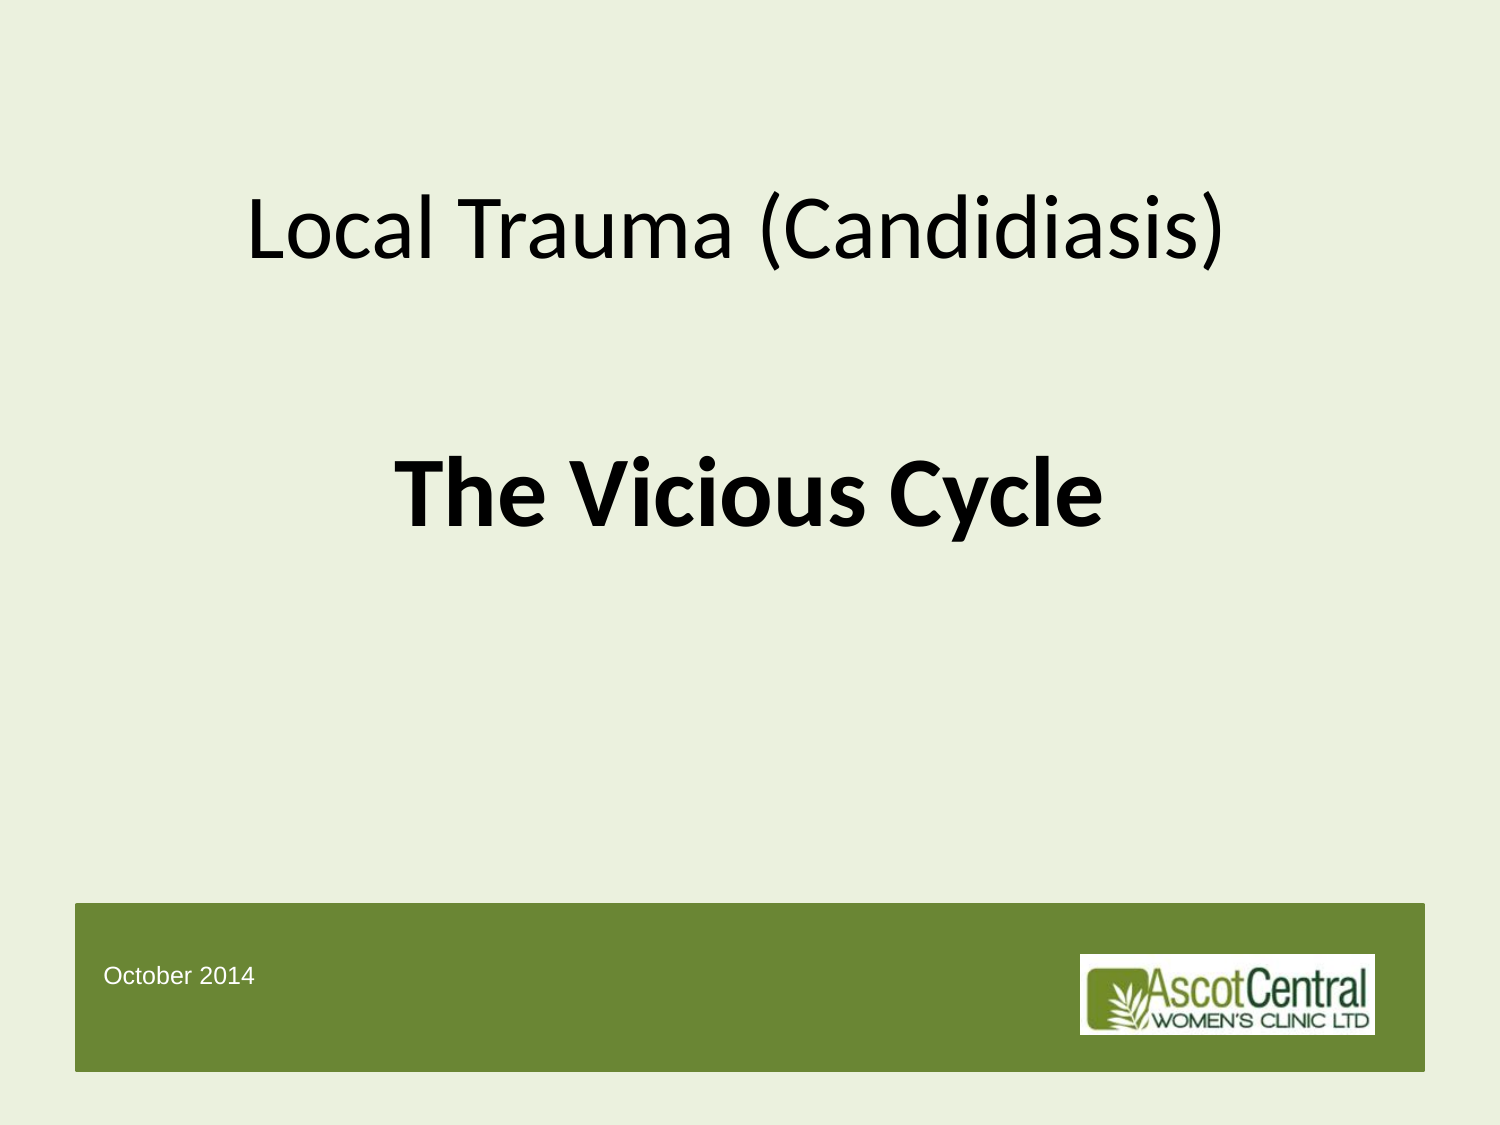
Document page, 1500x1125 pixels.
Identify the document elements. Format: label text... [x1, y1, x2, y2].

title Local Trauma (Candidiasis) [100, 101, 1376, 343]
subtitle The Vicious Cycle [225, 418, 1275, 707]
picture [1080, 954, 1375, 1035]
